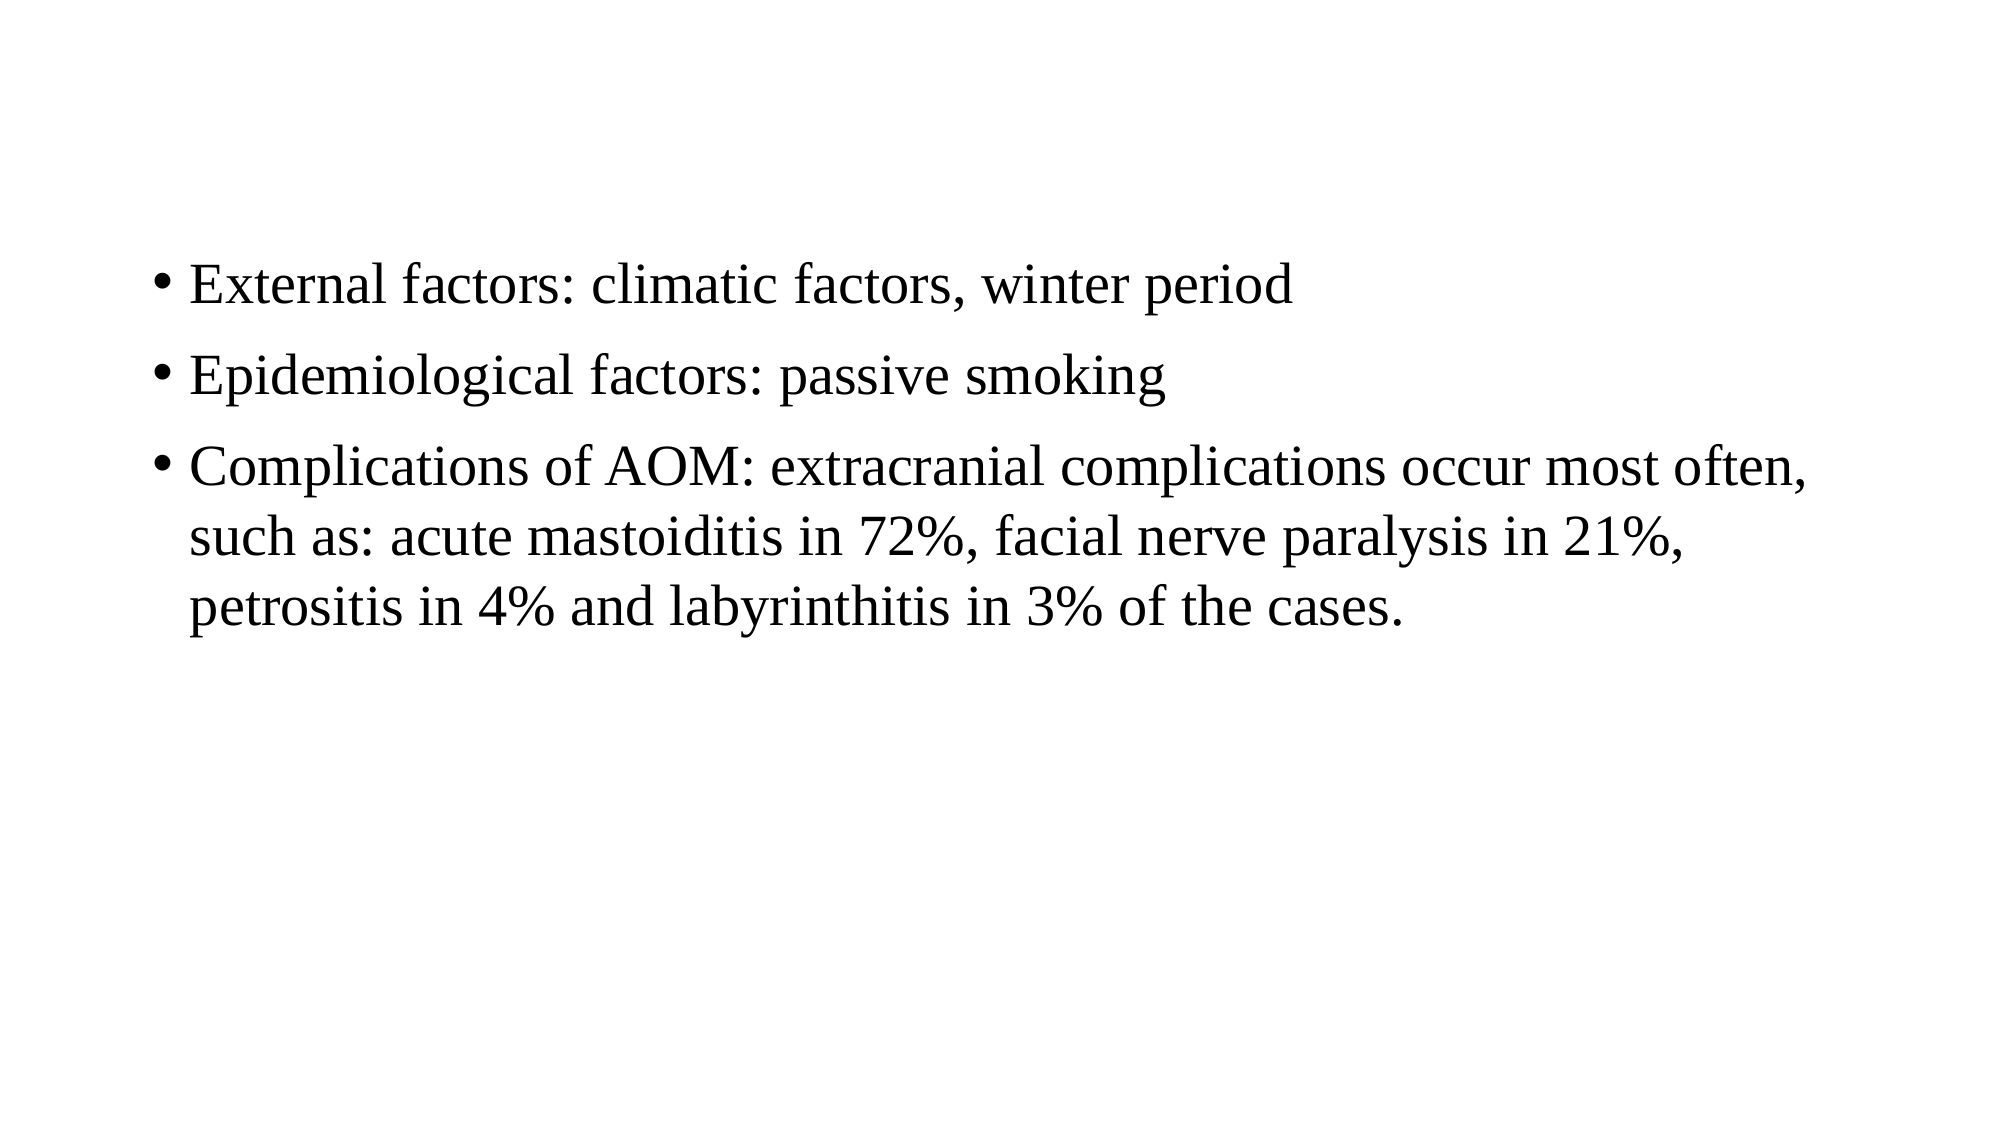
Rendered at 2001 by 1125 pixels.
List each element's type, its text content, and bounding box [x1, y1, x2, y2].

list External factors: climatic factors, winter period Epidemiological factors: passive smoking Complications of AOM: extracranial complications occur most often, such as: acute mastoiditis in 72%, facial nerve paralysis in 21%, petrositis in 4% and labyrinthitis in 3% of the cases. [137, 238, 1825, 953]
